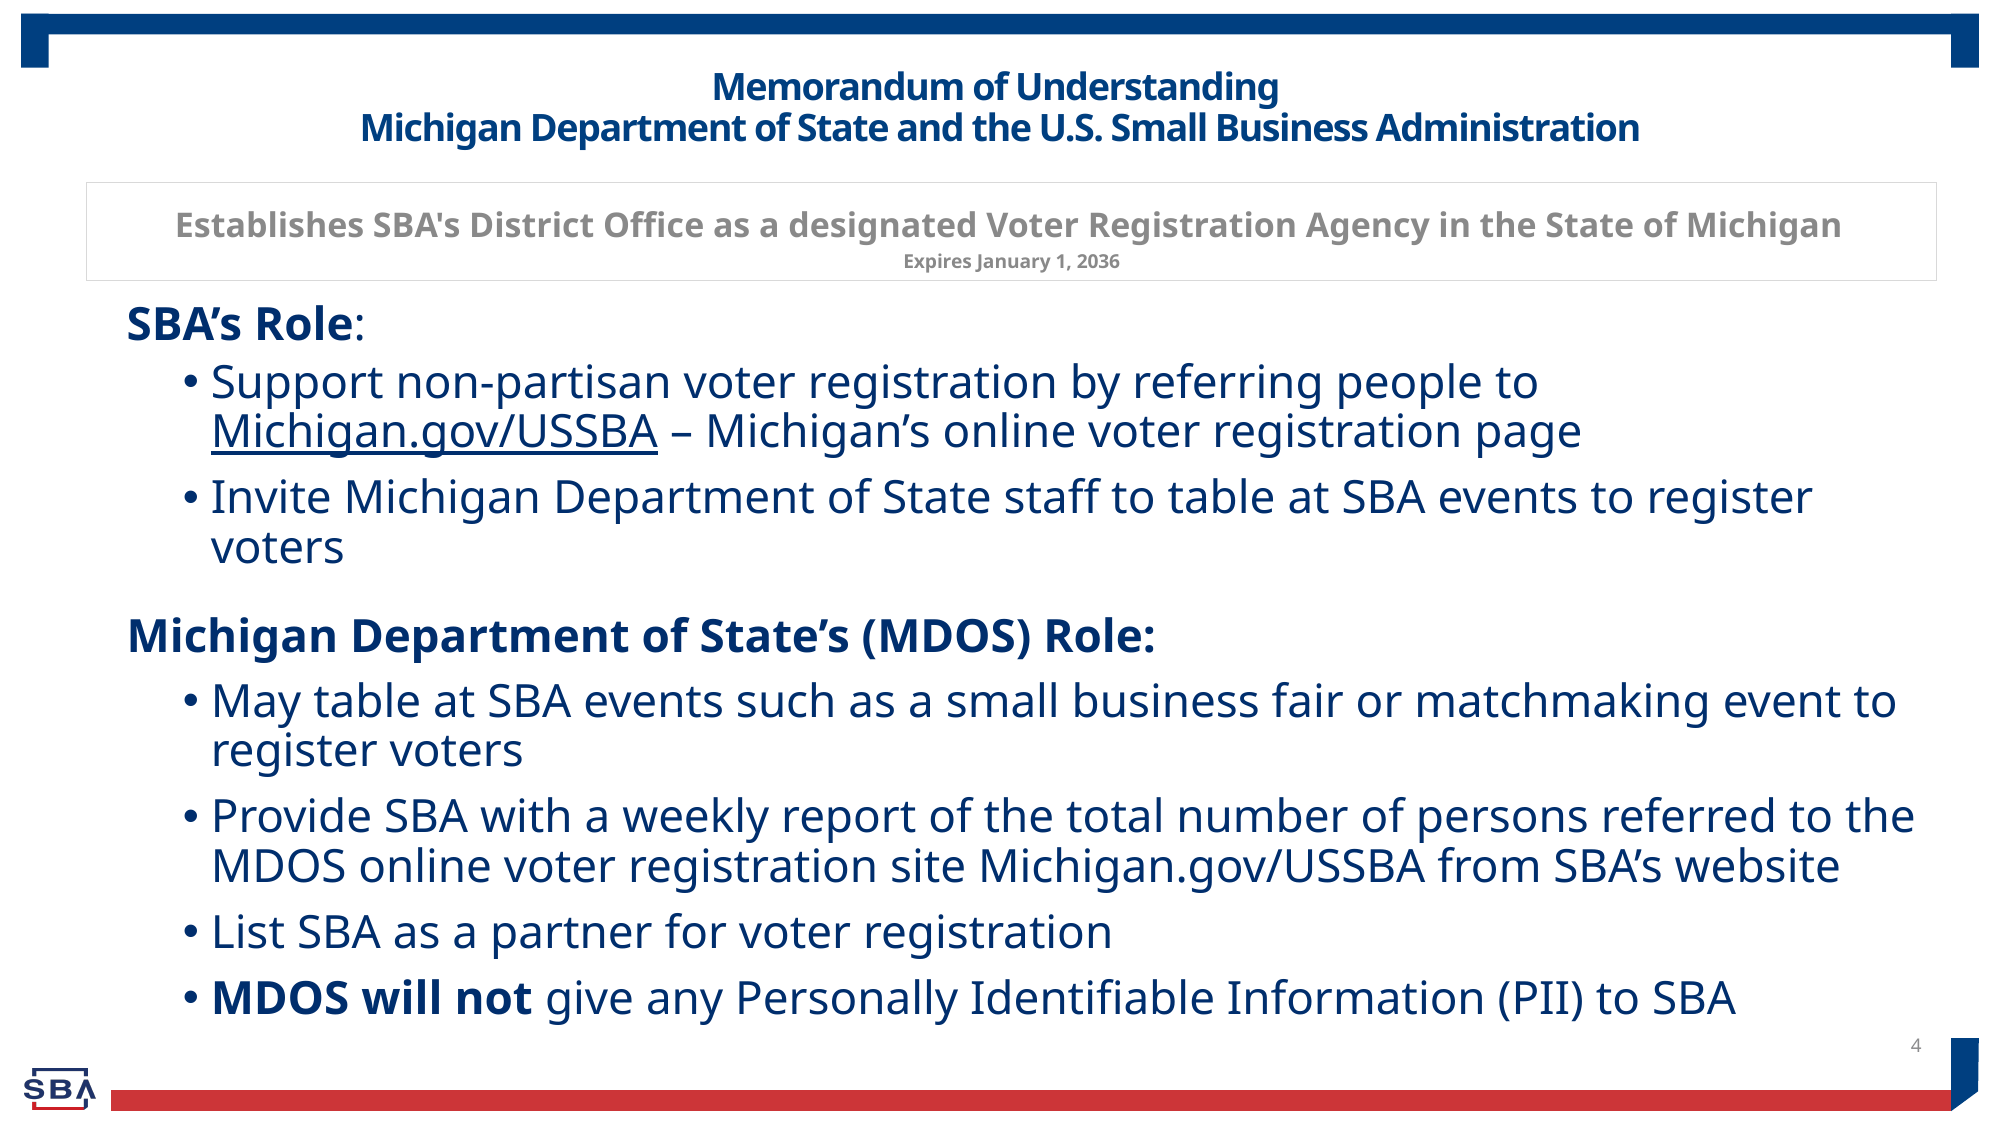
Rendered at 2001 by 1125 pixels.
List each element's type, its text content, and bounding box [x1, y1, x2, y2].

slide_number 4 [1486, 1016, 1937, 1076]
picture [24, 1068, 97, 1110]
subtitle Establishes SBA's District Office as a designated Voter Registration Agency in the State of Michigan Expires January 1, 2036 [86, 182, 1937, 281]
title Memorandum of Understanding Michigan Department of State and the U.S. Small Business Administration [137, 60, 1863, 159]
list SBA’s Role: Support non-partisan voter registration by referring people to Michigan.gov/USSBA – Michigan’s online voter registration page Invite Michigan Department of State staff to table at SBA events to register voters Michigan Department of State’s (MDOS) Role: May table at SBA events such as a small business fair or matchmaking event to register voters Provide SBA with a weekly report of the total number of persons referred to the MDOS online voter registration site Michigan.gov/USSBA from SBA’s website List SBA as a partner for voter registration MDOS will not give any Personally Identifiable Information (PII) to SBA [111, 293, 1937, 1076]
